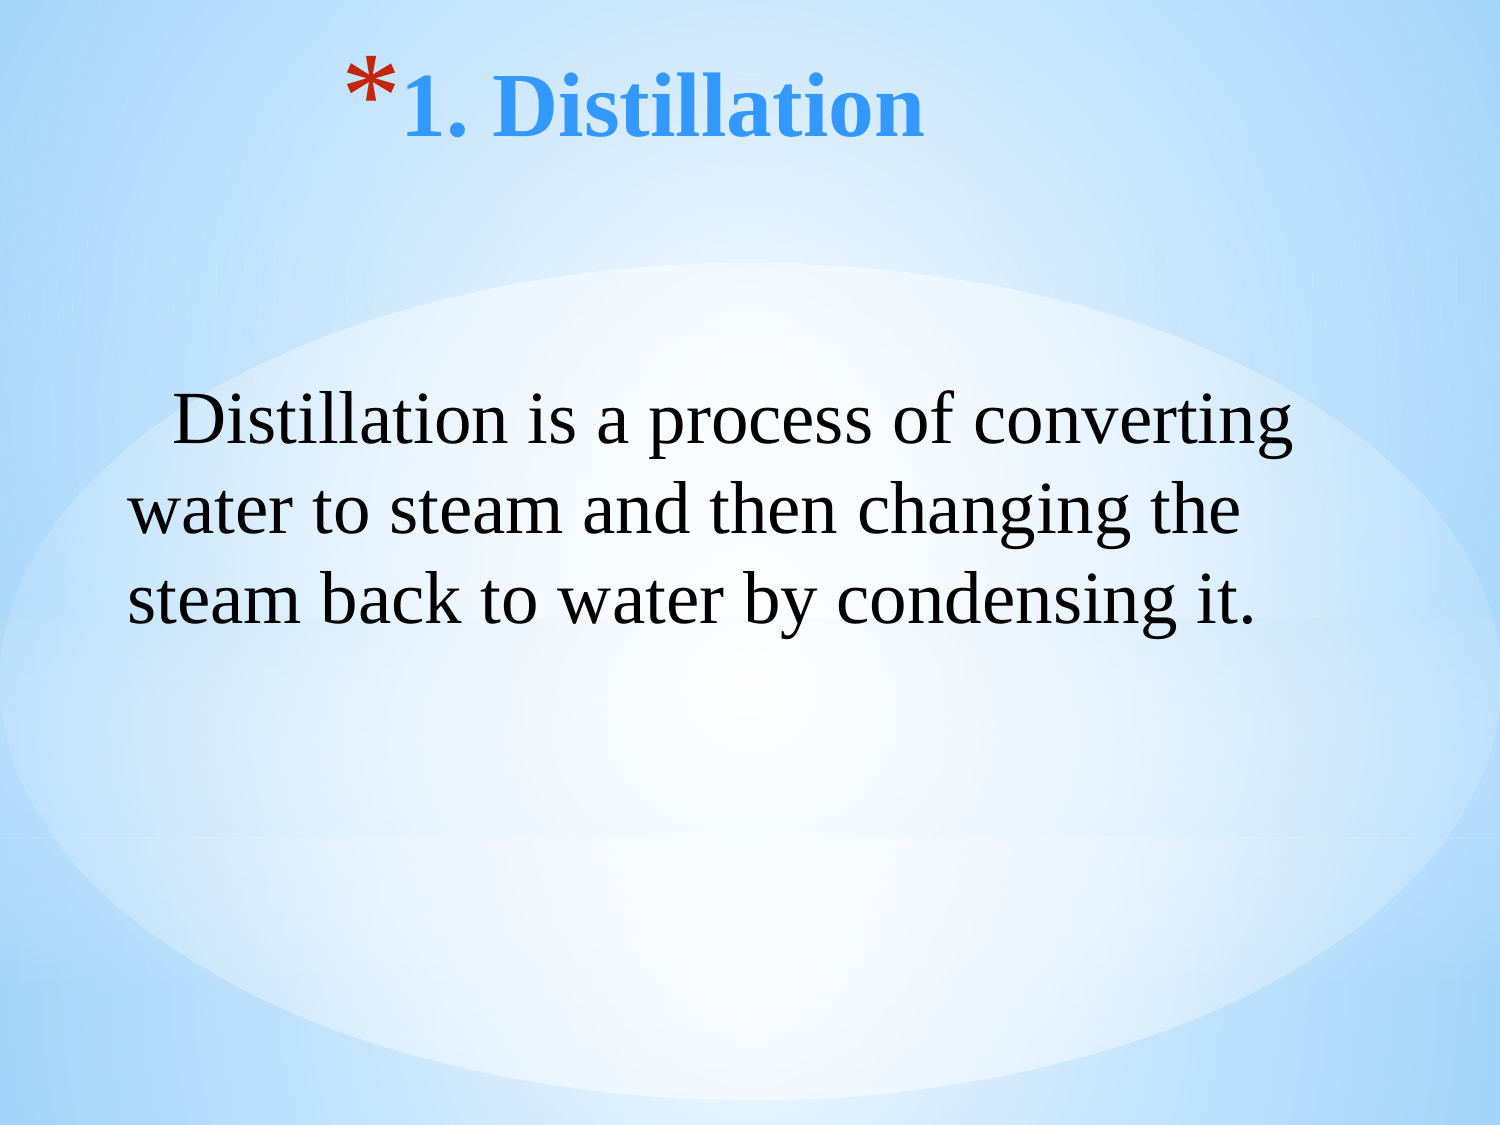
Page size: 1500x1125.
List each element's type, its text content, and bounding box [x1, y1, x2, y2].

list Distillation is a process of converting water to steam and then changing the steam back to water by condensing it. [75, 249, 1425, 993]
title 1. Distillation [99, 37, 1169, 225]
